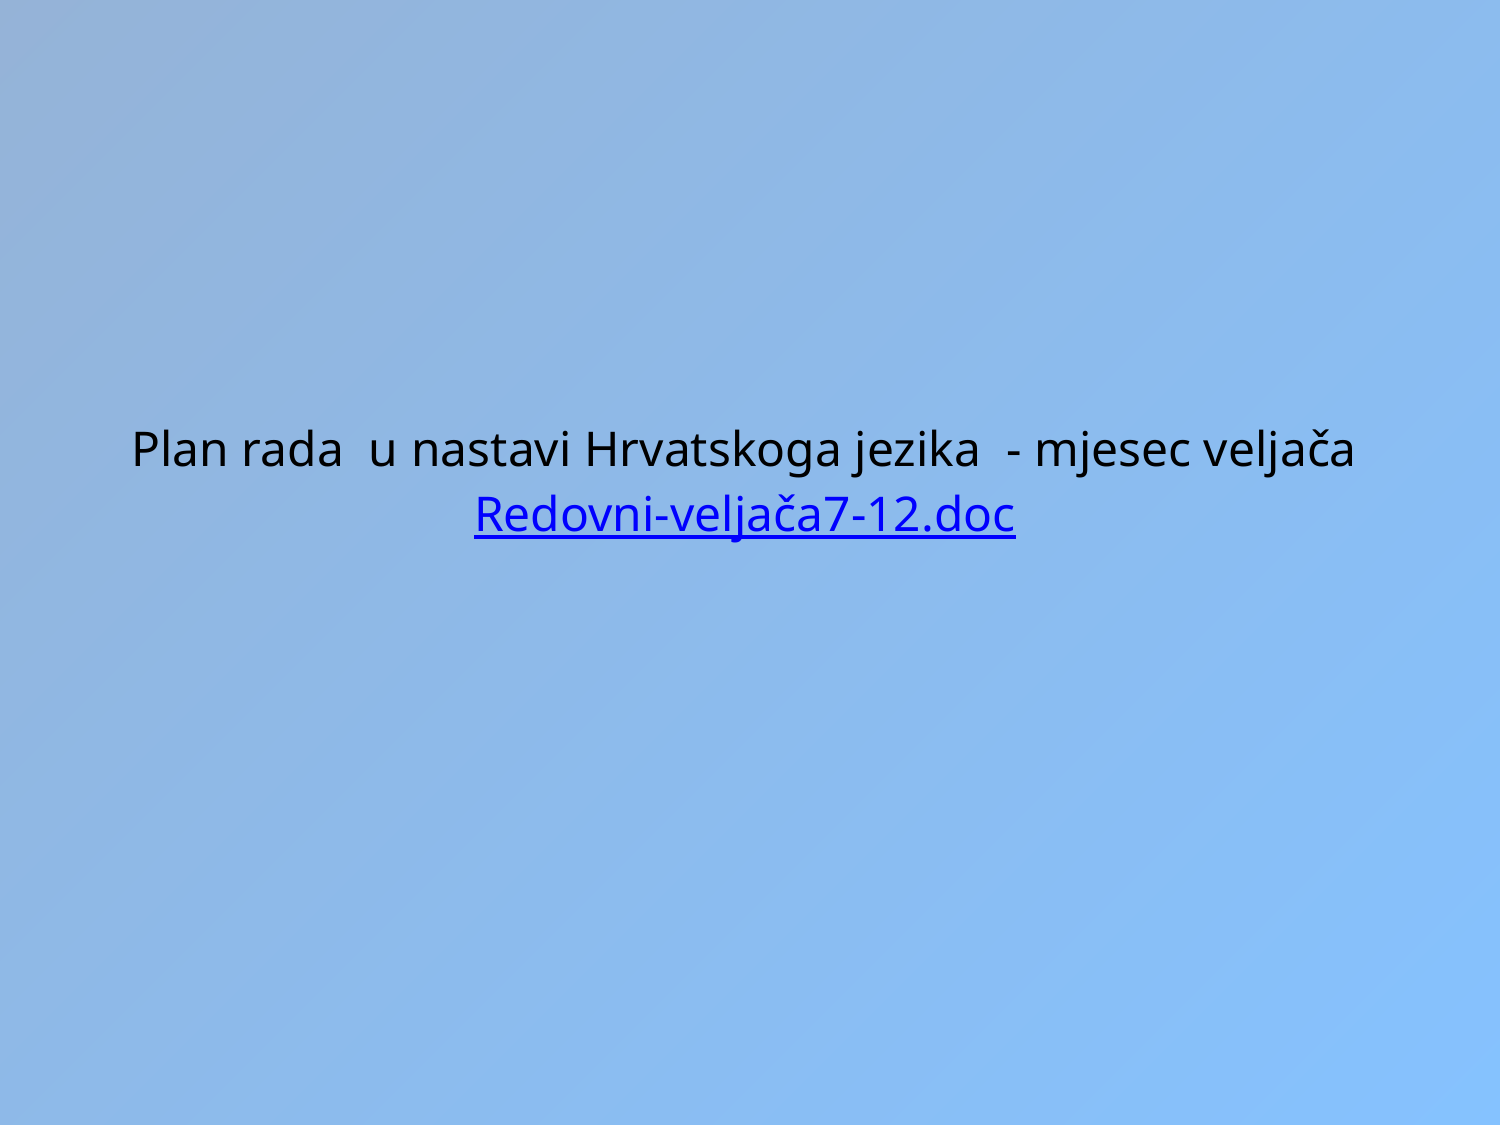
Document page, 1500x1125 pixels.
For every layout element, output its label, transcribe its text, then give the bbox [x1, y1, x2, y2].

title Plan rada u nastavi Hrvatskoga jezika - mjesec veljača Redovni-veljača7-12.doc [70, 386, 1421, 575]
